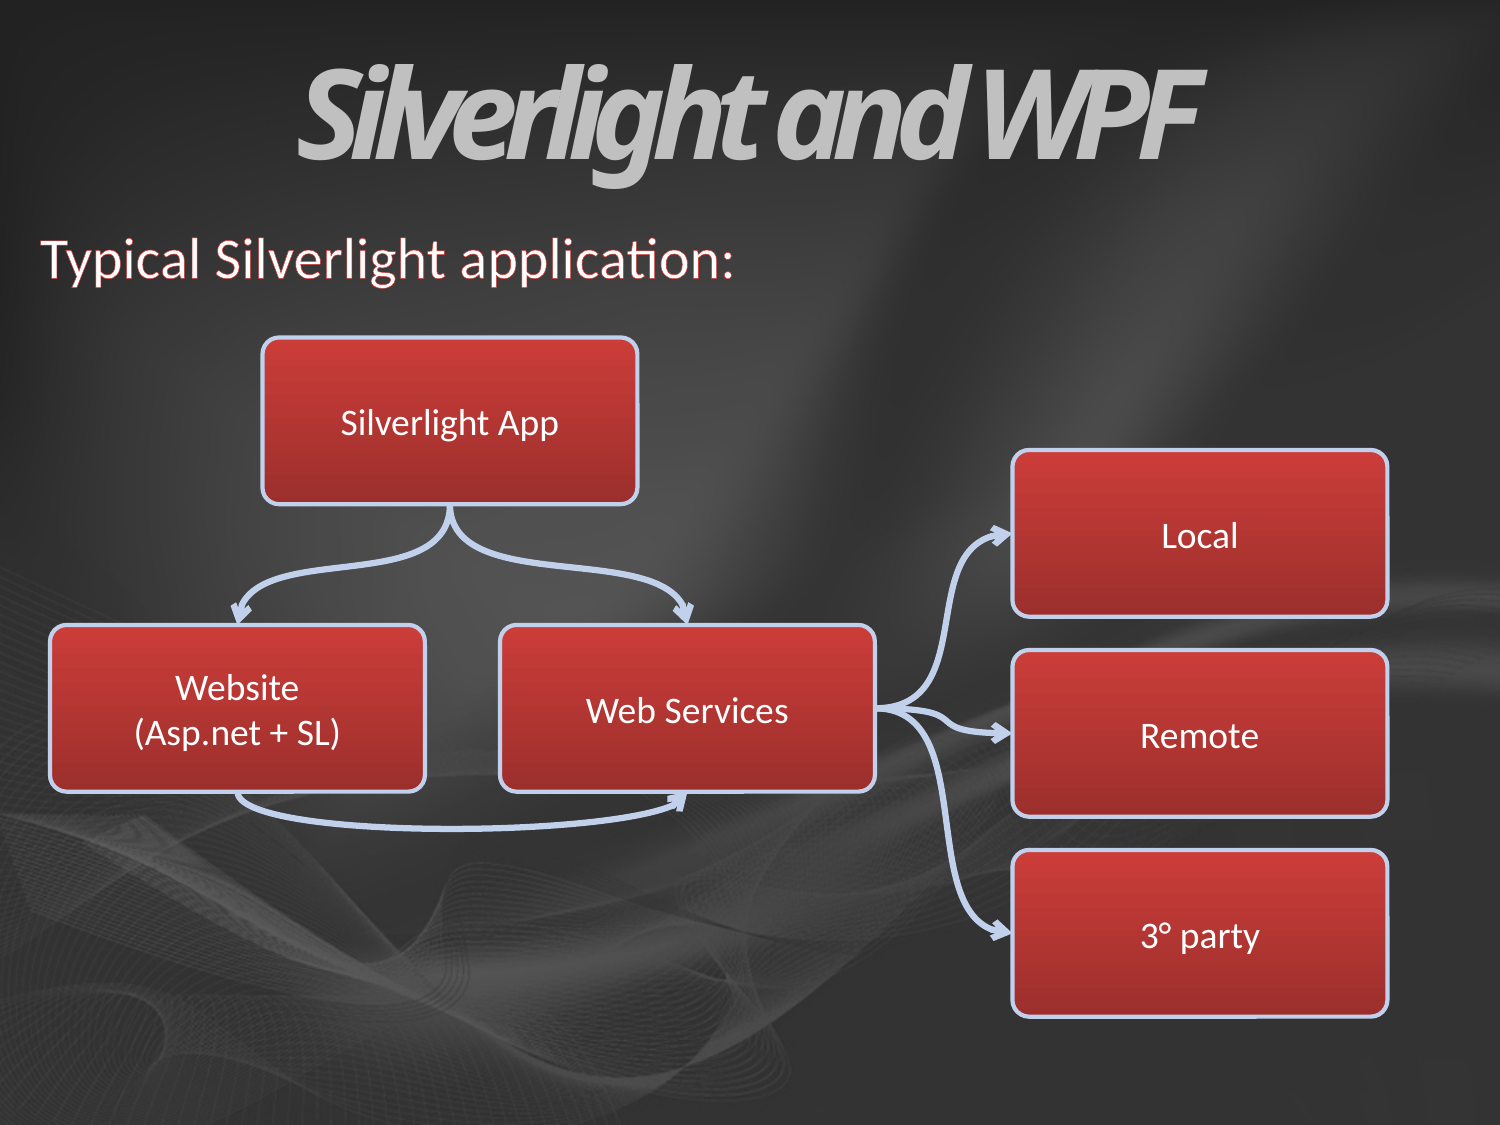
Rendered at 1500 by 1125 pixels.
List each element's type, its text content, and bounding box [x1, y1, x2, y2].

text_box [508, 445, 630, 684]
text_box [874, 708, 1013, 934]
text_box Silverlight App [260, 335, 640, 507]
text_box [874, 533, 1013, 707]
text_box 3° party [1010, 847, 1390, 1019]
title Silverlight and WPF [24, 37, 1476, 201]
text_box Website (Asp.net + SL) [47, 622, 428, 794]
text_box Local [1010, 447, 1390, 619]
list Typical Silverlight application: [24, 212, 1476, 1088]
picture [0, 0, 1500, 1125]
text_box Remote [1016, 647, 1390, 819]
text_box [283, 458, 405, 672]
text_box Web Services [497, 622, 869, 794]
